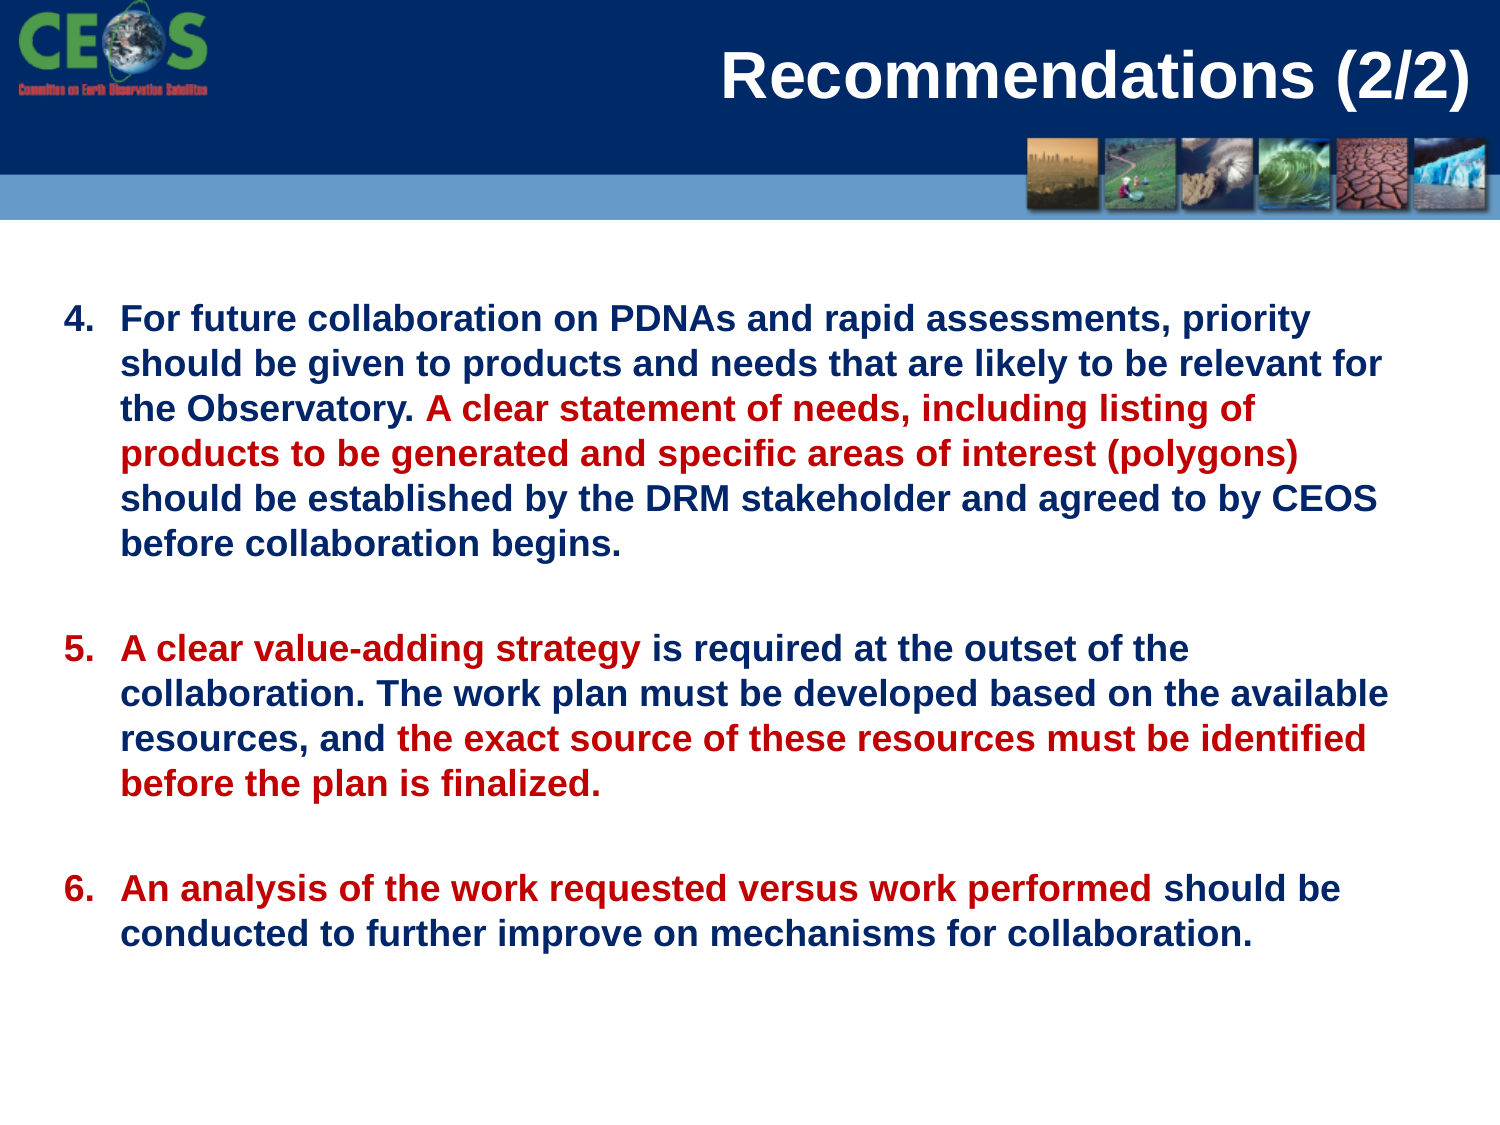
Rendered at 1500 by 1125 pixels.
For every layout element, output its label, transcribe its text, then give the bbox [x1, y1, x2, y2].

picture [0, 0, 1500, 220]
title Recommendations (2/2) [350, 30, 1488, 114]
list For future collaboration on PDNAs and rapid assessments, priority should be given to products and needs that are likely to be relevant for the Observatory. A clear statement of needs, including listing of products to be generated and specific areas of interest (polygons) should be established by the DRM stakeholder and agreed to by CEOS before collaboration begins. A clear value-adding strategy is required at the outset of the collaboration. The work plan must be developed based on the available resources, and the exact source of these resources must be identified before the plan is finalized. An analysis of the work requested versus work performed should be conducted to further improve on mechanisms for collaboration. [48, 238, 1435, 1038]
